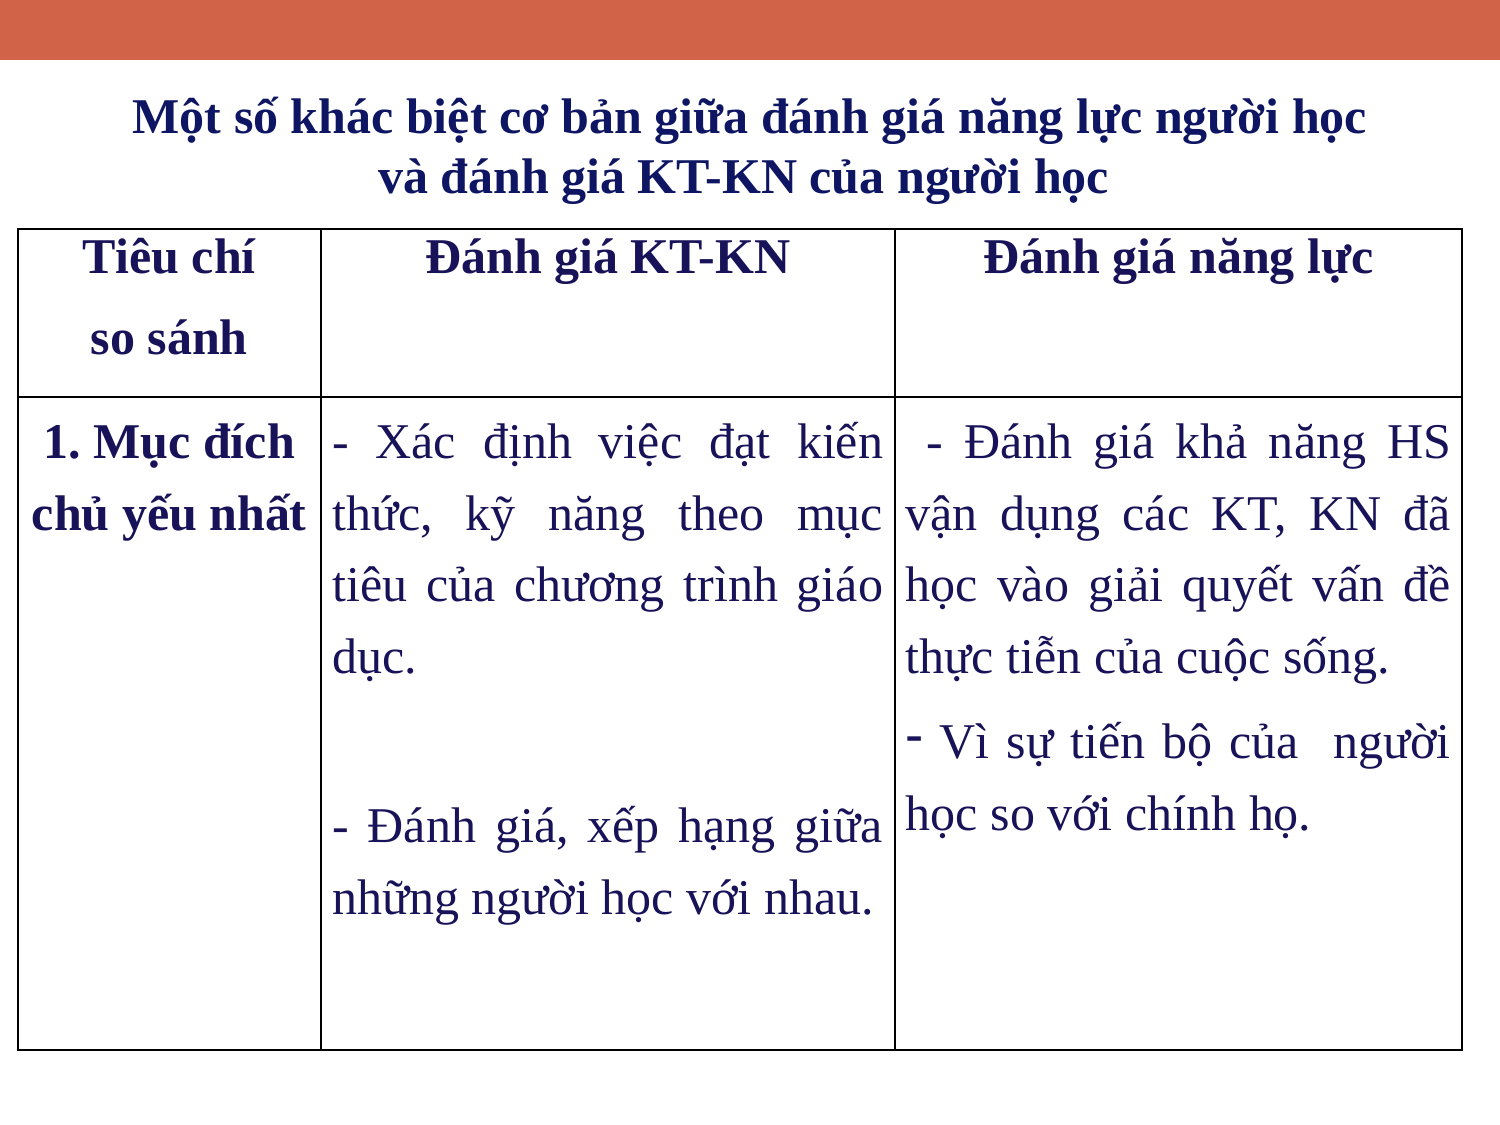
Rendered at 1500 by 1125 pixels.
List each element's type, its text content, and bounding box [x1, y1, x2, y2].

table_cell - Đánh giá khả năng HS vận dụng các KT, KN đã học vào giải quyết vấn đề thực tiễn của cuộc sống. Vì sự tiến bộ của người học so với chính họ. [896, 398, 1461, 1049]
table_cell - Xác định việc đạt kiến thức, kỹ năng theo mục tiêu của chương trình giáo dục. - Đánh giá, xếp hạng giữa những người học với nhau. [322, 398, 894, 1049]
table_cell 1. Mục đích chủ yếu nhất [19, 398, 320, 1049]
table_header Tiêu chí so sánh [19, 230, 320, 396]
table_header Đánh giá KT-KN [322, 230, 894, 396]
table_header Đánh giá năng lực [896, 230, 1461, 396]
text_box Một số khác biệt cơ bản giữa đánh giá năng lực người học và đánh giá KT-KN của người học [99, 76, 1400, 211]
